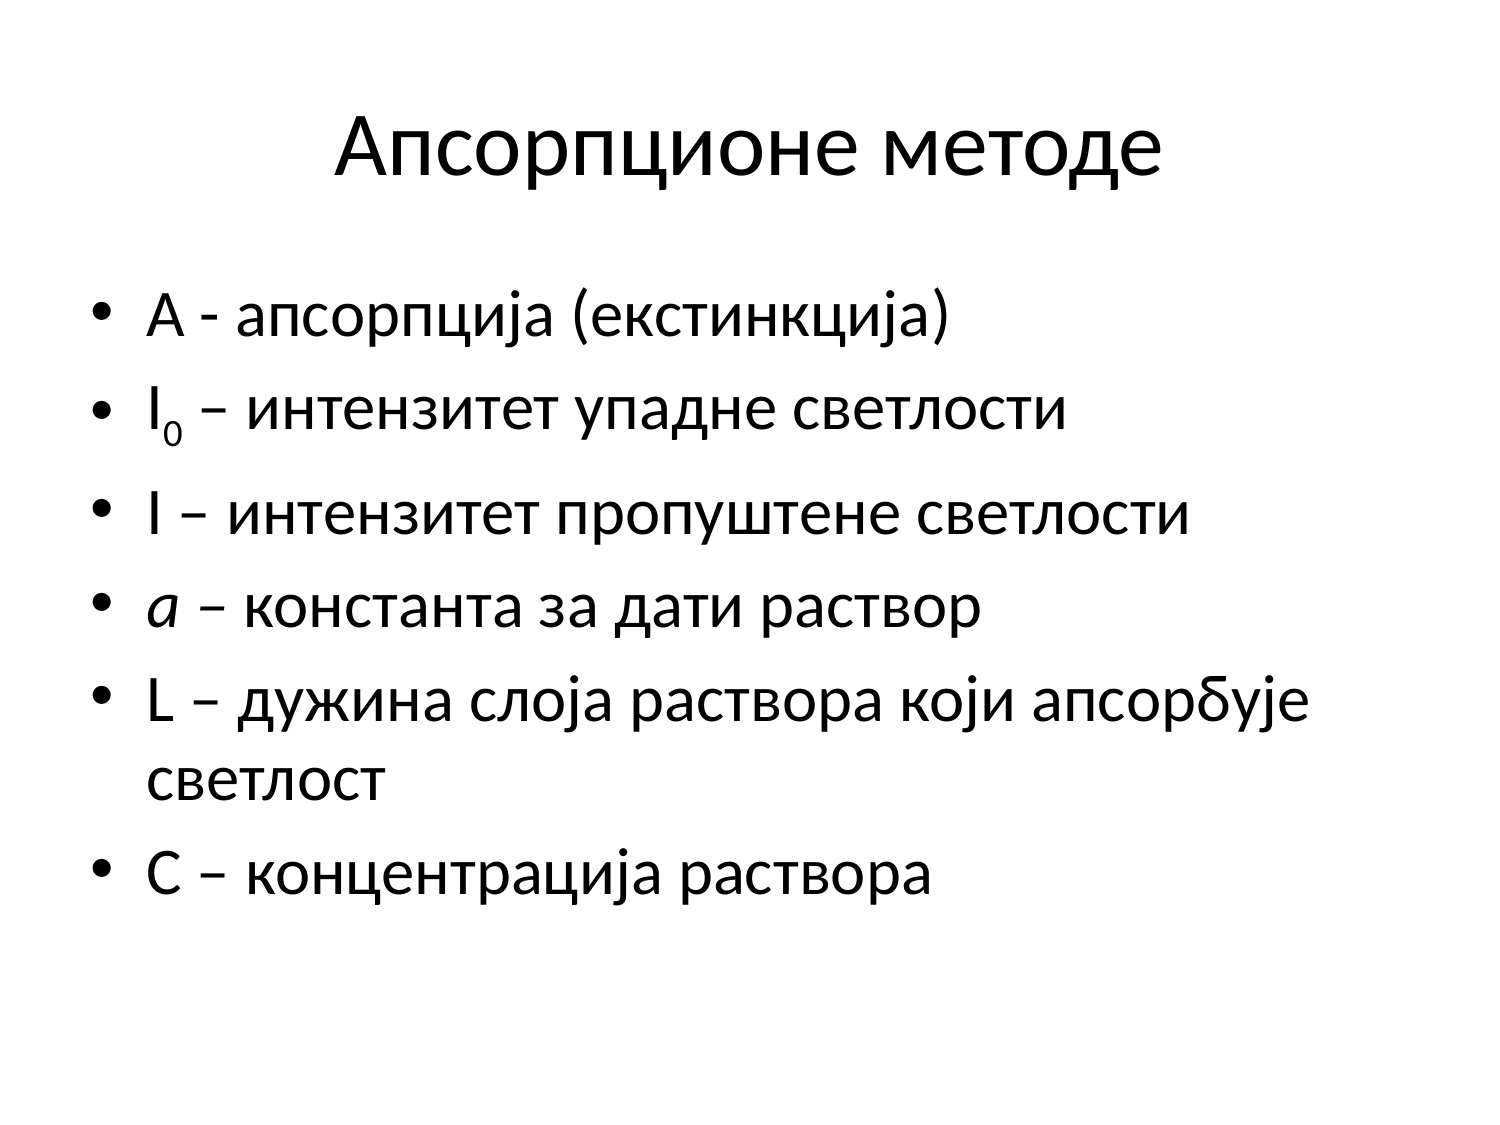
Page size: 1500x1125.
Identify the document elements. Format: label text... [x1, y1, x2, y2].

title Апсорпционе методе [75, 45, 1425, 233]
list A - aпсорпција (eкстинкција) I0 – интензитет упадне светлости I – интензитет пропуштене светлости a – константа за дати раствор L – дужина слоја раствора који апсорбује светлост C – концентрација раствора [75, 262, 1425, 1005]
